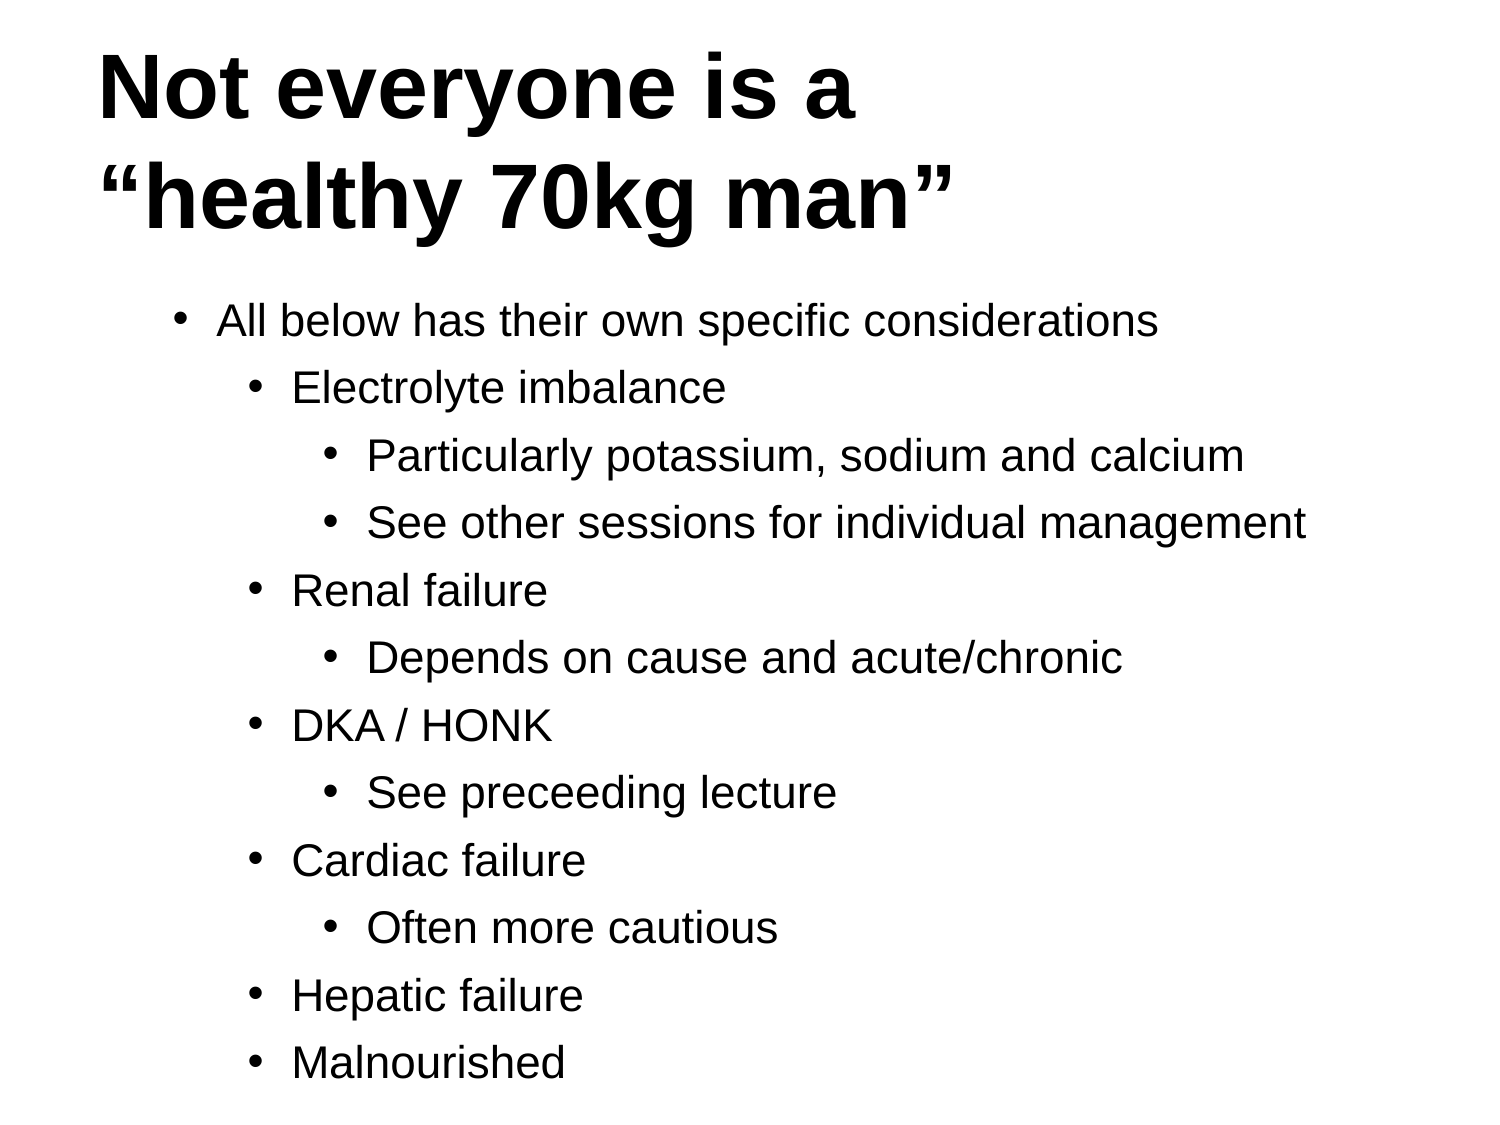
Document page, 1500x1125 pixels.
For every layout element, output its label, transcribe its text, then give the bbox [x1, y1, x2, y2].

text_box Not everyone is a “healthy 70kg man” [82, 19, 1418, 254]
text_box All below has their own specific considerations Electrolyte imbalance Particularly potassium, sodium and calcium See other sessions for individual management Renal failure Depends on cause and acute/chronic DKA / HONK See preceeding lecture Cardiac failure Often more cautious Hepatic failure Malnourished [157, 283, 1343, 1096]
